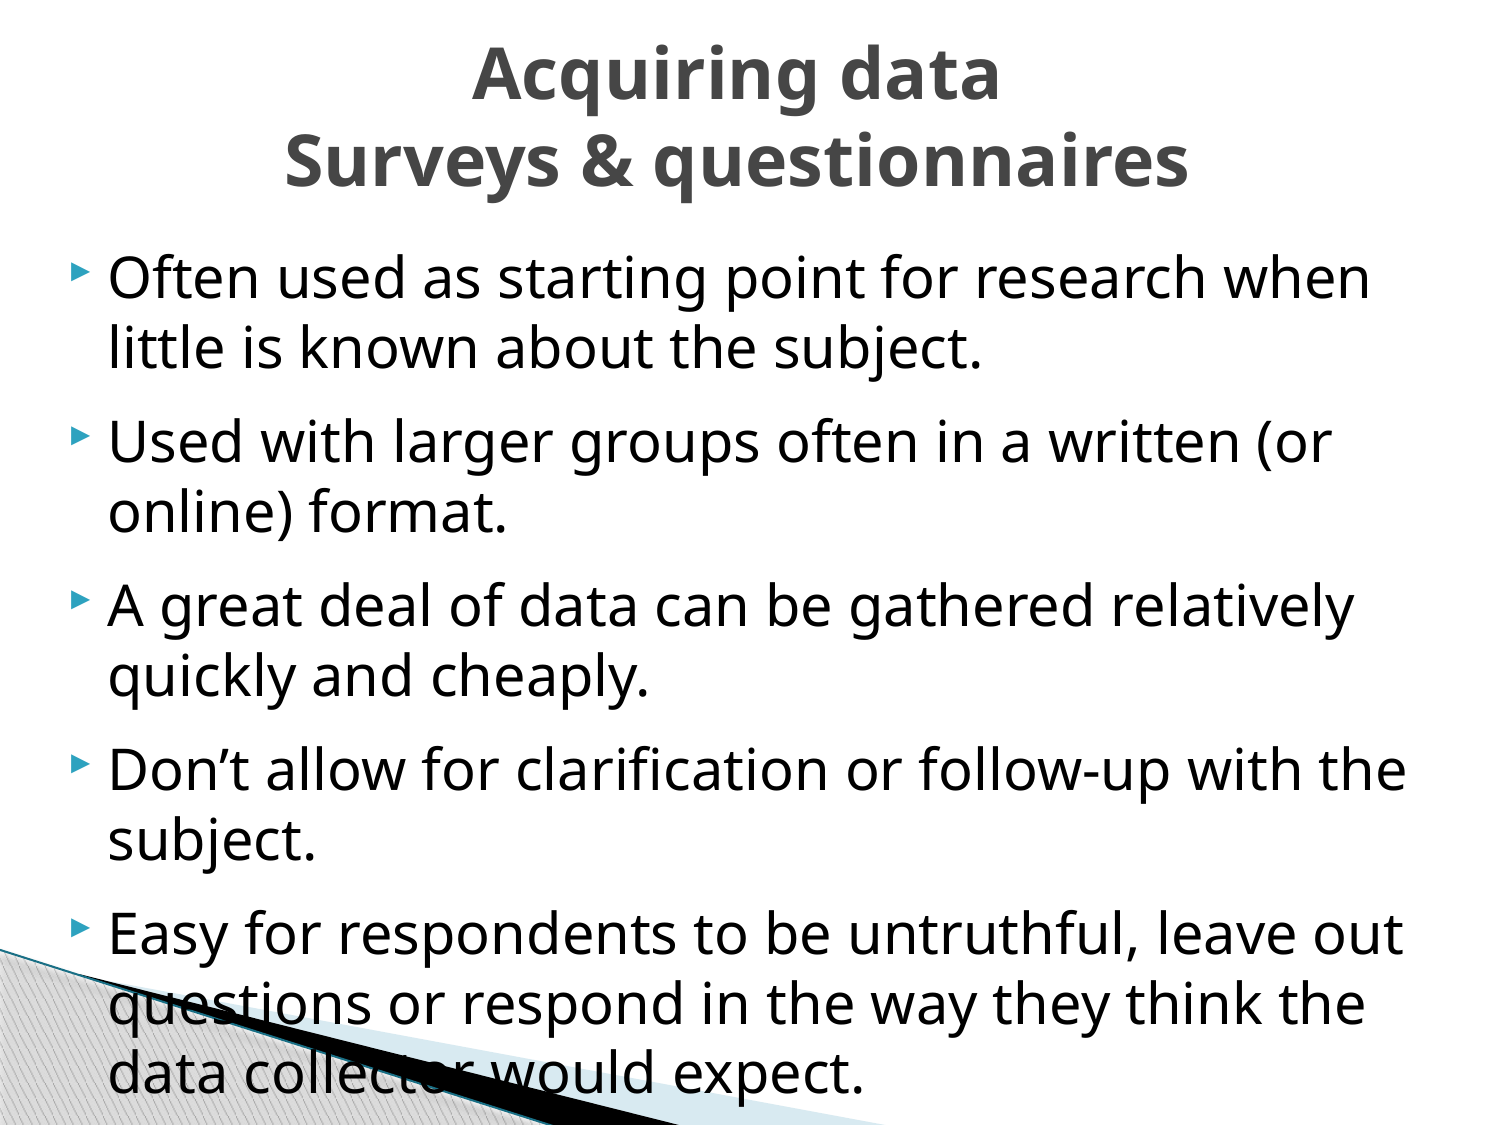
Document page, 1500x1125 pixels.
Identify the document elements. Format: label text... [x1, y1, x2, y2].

list Often used as starting point for research when little is known about the subject. Used with larger groups often in a written (or online) format. A great deal of data can be gathered relatively quickly and cheaply. Don’t allow for clarification or follow-up with the subject. Easy for respondents to be untruthful, leave out questions or respond in the way they think the data collector would expect. [53, 233, 1483, 1120]
title Acquiring data Surveys & questionnaires [100, 20, 1376, 209]
